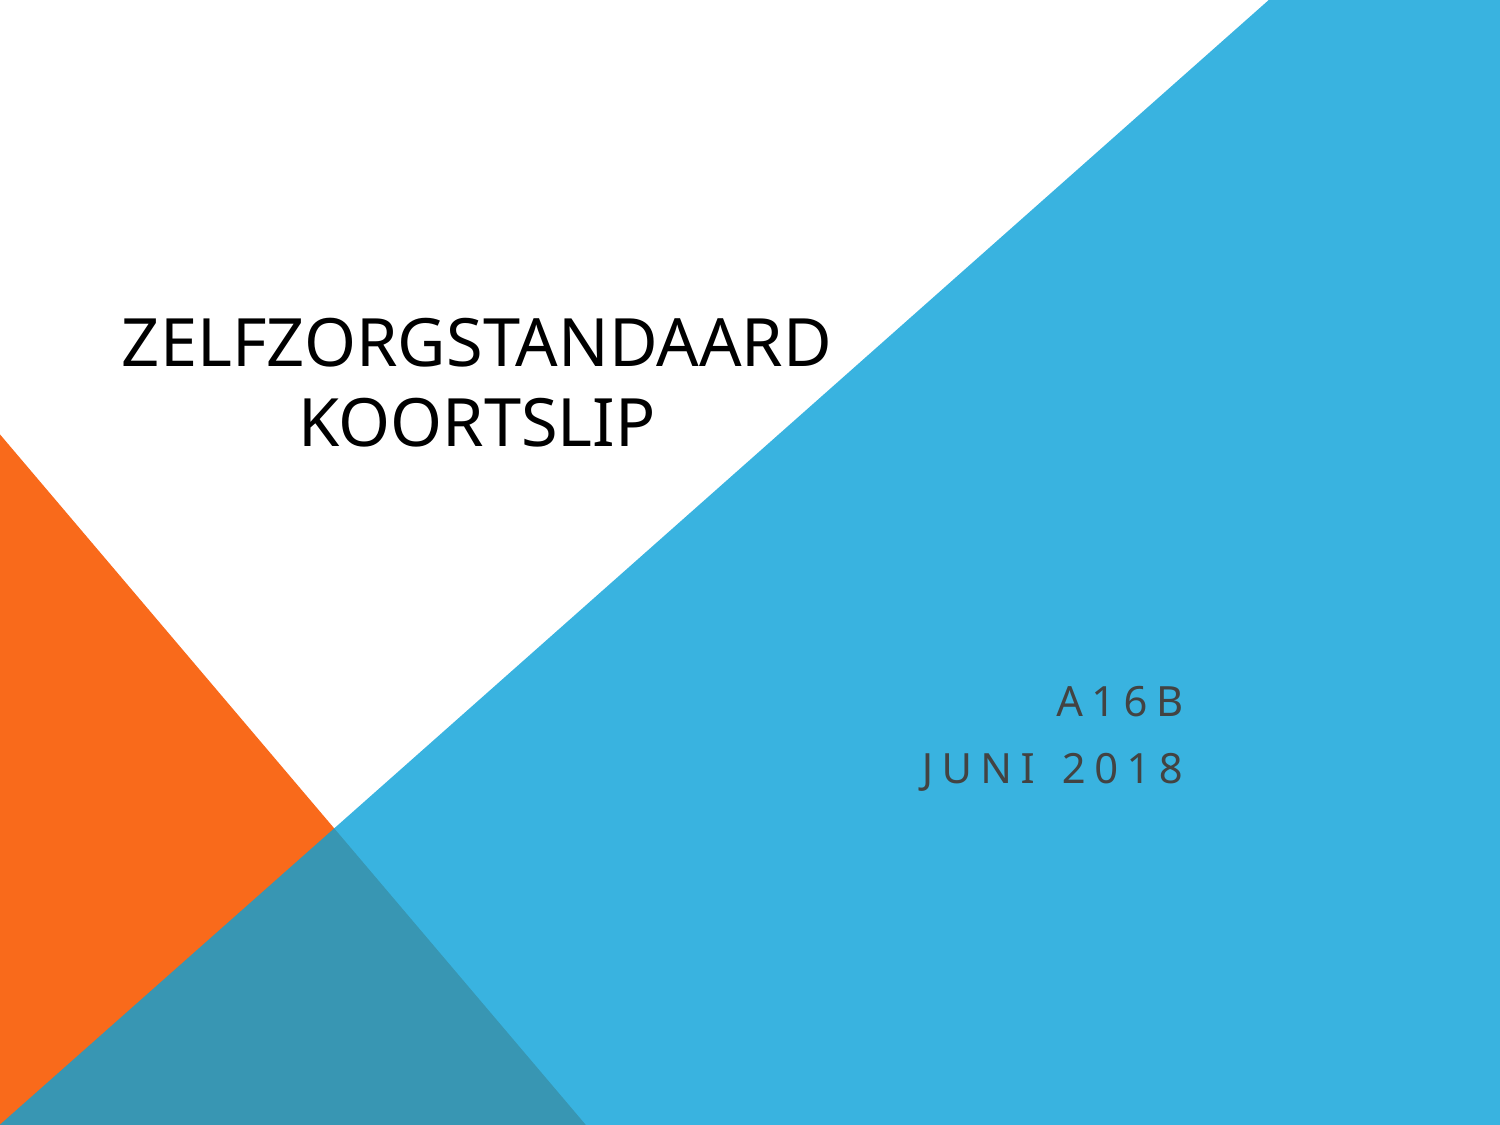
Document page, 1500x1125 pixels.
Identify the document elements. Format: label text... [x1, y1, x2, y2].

subtitle A16b Juni 2018 [873, 673, 1199, 974]
title Zelfzorgstandaard koortslip [0, 160, 997, 461]
